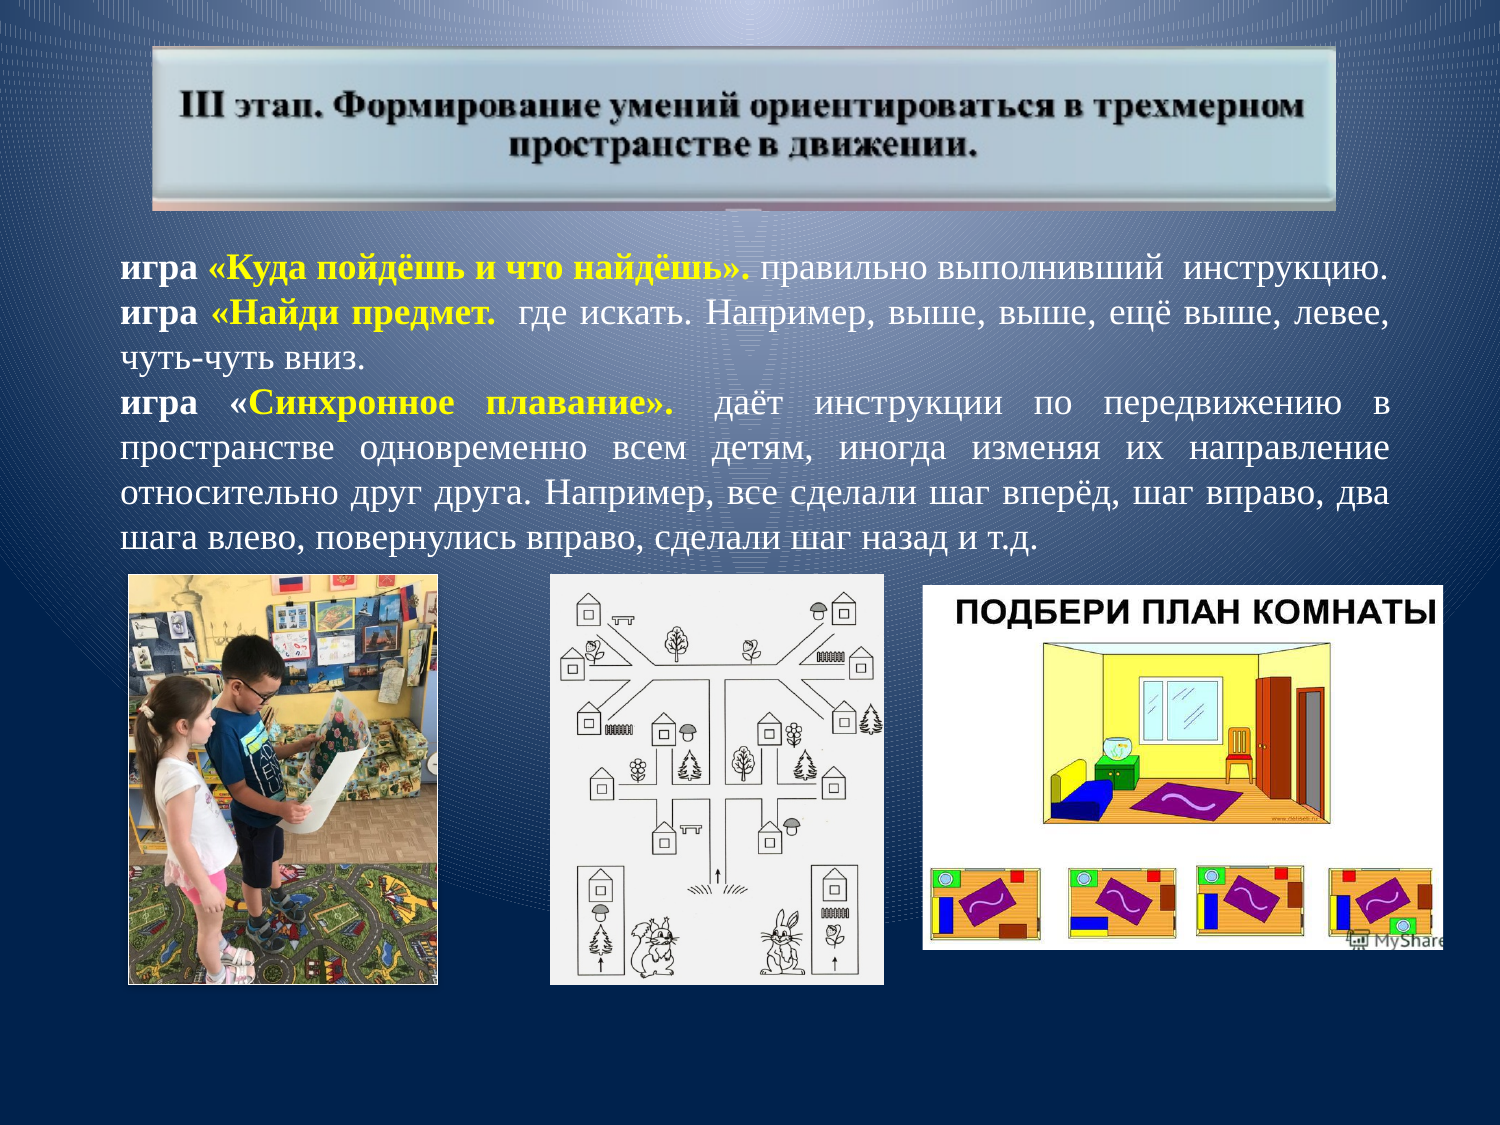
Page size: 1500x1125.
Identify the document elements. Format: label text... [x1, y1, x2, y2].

picture [550, 573, 884, 985]
text_box игра «Куда пойдёшь и что найдёшь». правильно выполнивший инструкцию. игра «Найди предмет. где искать. Например, выше, выше, ещё выше, левее, чуть-чуть вниз. игра «Синхронное плавание». даёт инструкции по передвижению в пространстве одновременно всем детям, иногда изменяя их направление относительно друг друга. Например, все сделали шаг вперёд, шаг вправо, два шага влево, повернулись вправо, сделали шаг назад и т.д. [105, 234, 1407, 565]
picture [152, 46, 1337, 212]
picture [128, 573, 437, 985]
picture [922, 585, 1444, 950]
